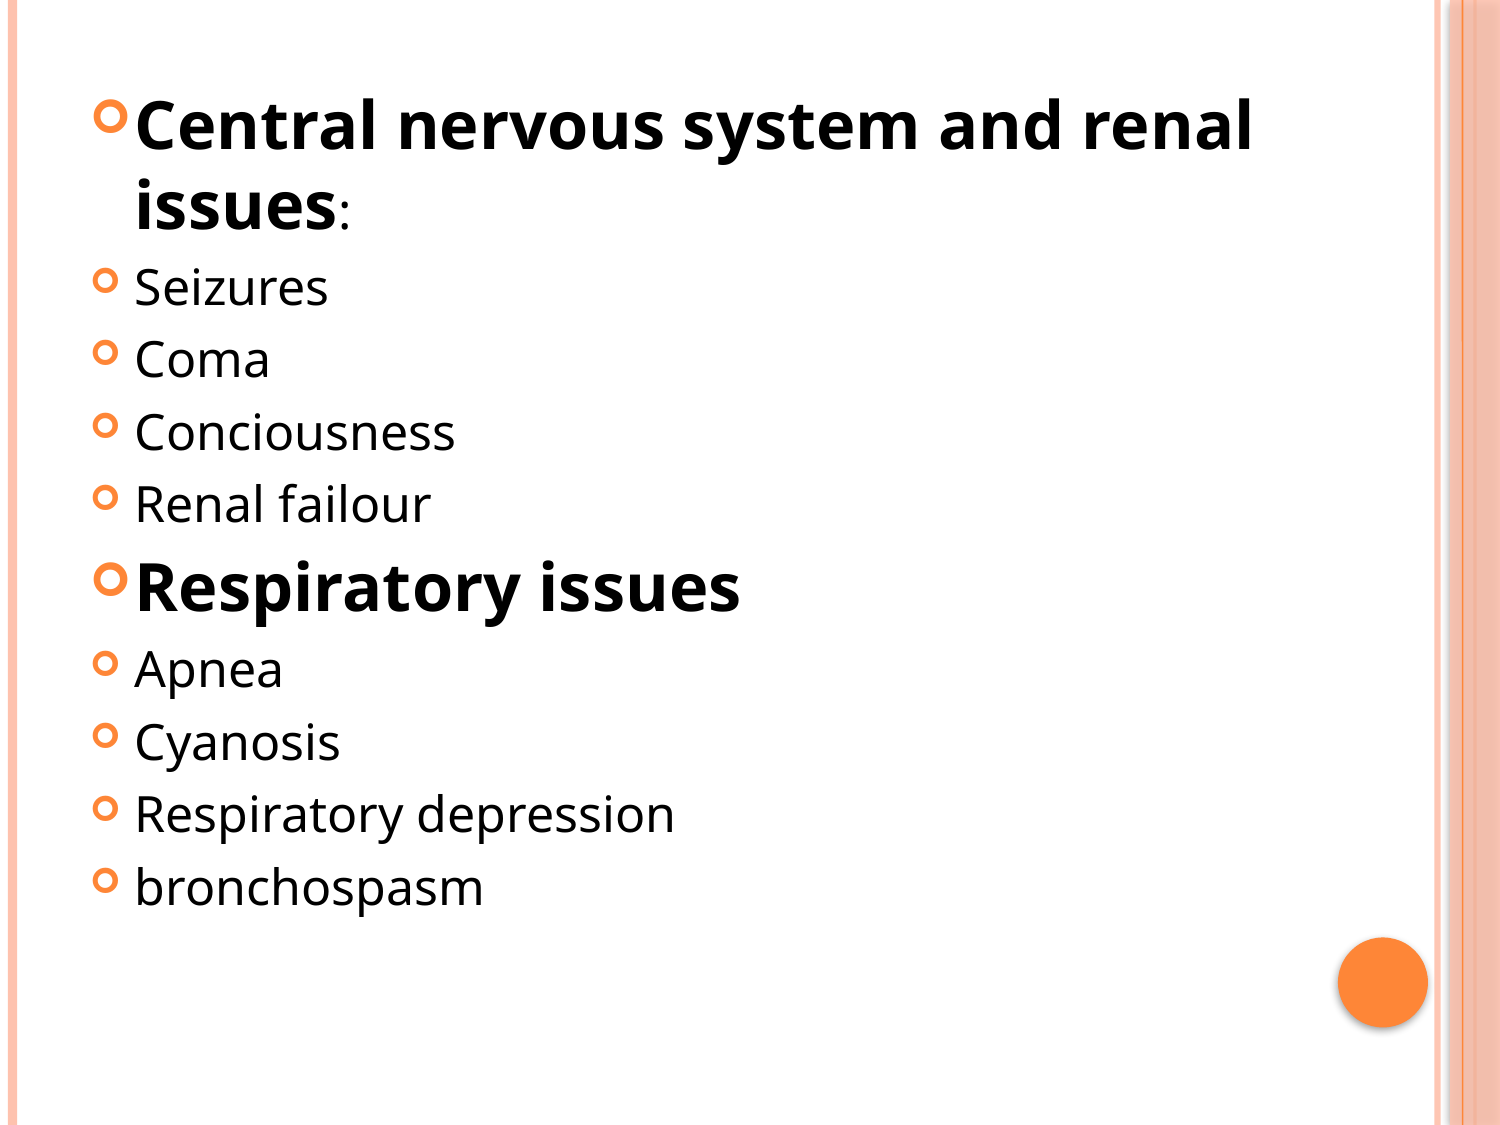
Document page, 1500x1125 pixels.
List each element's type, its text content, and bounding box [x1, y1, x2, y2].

list Central nervous system and renal issues: Seizures Coma Conciousness Renal failour Respiratory issues Apnea Cyanosis Respiratory depression bronchospasm [75, 75, 1300, 1062]
